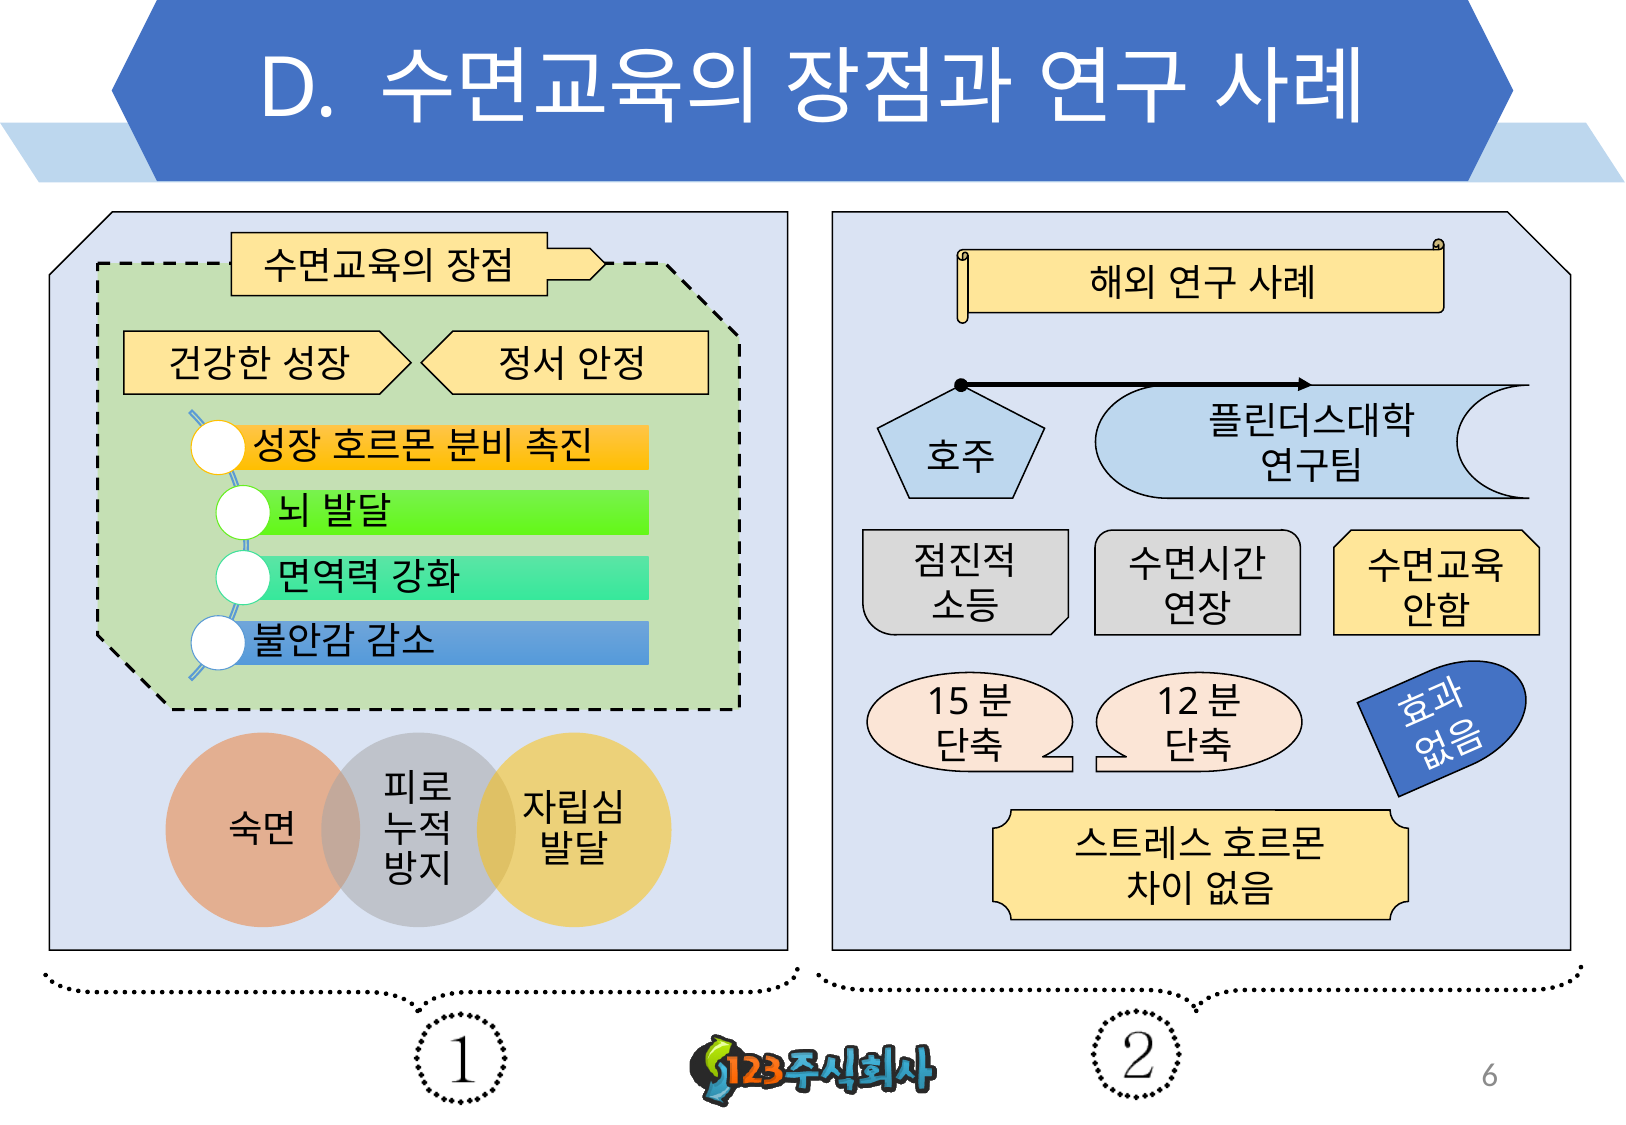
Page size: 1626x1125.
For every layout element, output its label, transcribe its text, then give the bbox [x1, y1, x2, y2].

picture [677, 1021, 948, 1118]
text_box 정서 안정 [419, 330, 710, 396]
text_box 호주 [876, 387, 1046, 500]
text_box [185, 404, 652, 687]
picture [411, 1010, 511, 1107]
text_box [831, 210, 1572, 952]
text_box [97, 732, 740, 928]
text_box 효과 없음 [1356, 660, 1527, 799]
text_box 수면시간 연장 [1093, 528, 1302, 636]
text_box 수면교육 안함 [1332, 528, 1541, 636]
text_box 점진적 소등 [878, 529, 1053, 635]
text_box [96, 262, 741, 711]
text_box 15분 단축 [866, 671, 1074, 773]
text_box [861, 528, 1070, 636]
slide_number 6 [1147, 1042, 1514, 1103]
text_box 12분 단축 [1095, 671, 1303, 773]
text_box 스트레스 호르몬 차이 없음 [991, 808, 1410, 921]
text_box 해외 연구 사례 [956, 248, 1136, 325]
title D. 수면교육의 장점과 연구 사례 [0, 0, 1625, 182]
text_box 수면교육의 장점 [230, 231, 608, 297]
text_box 건강한 성장 [122, 330, 413, 396]
picture [1088, 1007, 1185, 1102]
text_box [48, 210, 789, 952]
text_box 플린더스대학 연구팀 [1094, 389, 1136, 494]
text_box [815, 967, 1581, 1013]
text_box 플린더스대학 연구팀 [1139, 384, 1530, 500]
text_box [43, 969, 798, 1010]
text_box 해외 연구 사례 [1139, 238, 1445, 314]
